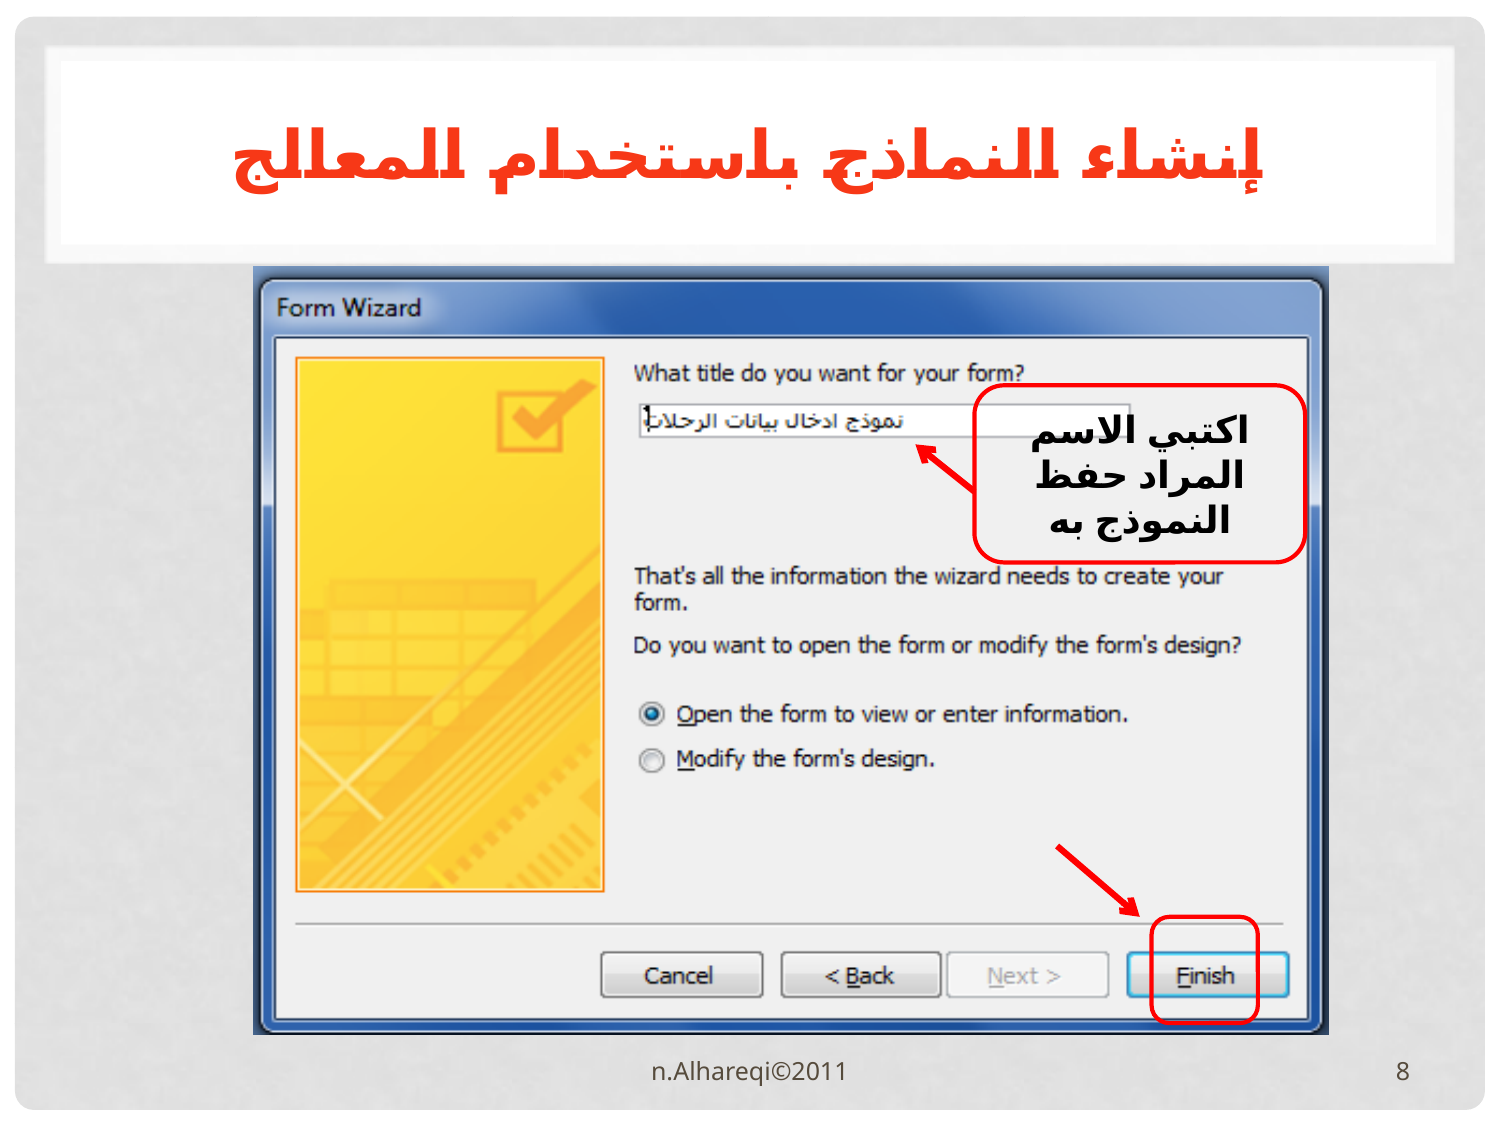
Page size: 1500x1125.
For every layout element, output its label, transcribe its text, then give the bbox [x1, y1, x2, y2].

slide_number 8 [1074, 1042, 1425, 1103]
picture [253, 266, 1329, 1036]
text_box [1056, 845, 1140, 918]
footer n.Alhareqi©2011 [512, 1042, 988, 1103]
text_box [915, 444, 975, 492]
title إنشاء النماذج باستخدام المعالج [69, 66, 1425, 238]
